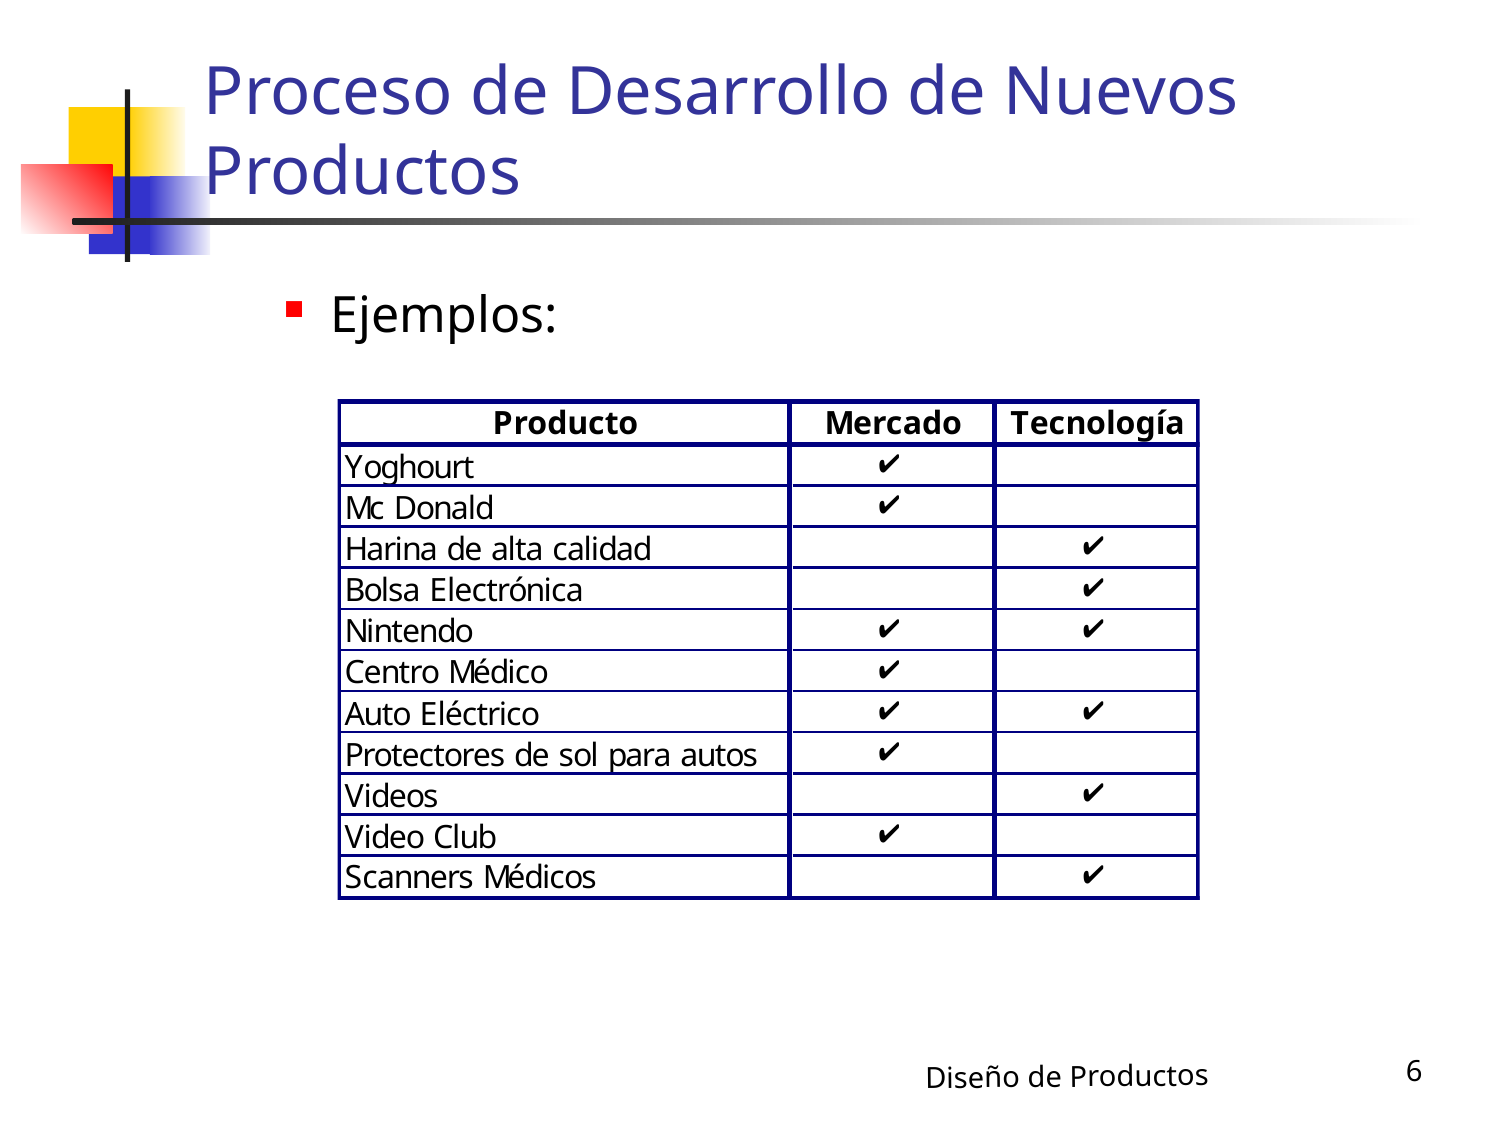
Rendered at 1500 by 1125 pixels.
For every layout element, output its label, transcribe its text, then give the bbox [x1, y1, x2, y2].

footer Diseño de Productos [794, 1028, 1422, 1109]
picture [337, 399, 1201, 901]
title Proceso de Desarrollo de Nuevos Productos [188, 27, 1468, 216]
list Ejemplos: [193, 274, 1470, 1007]
slide_number 6 [1124, 1024, 1438, 1101]
